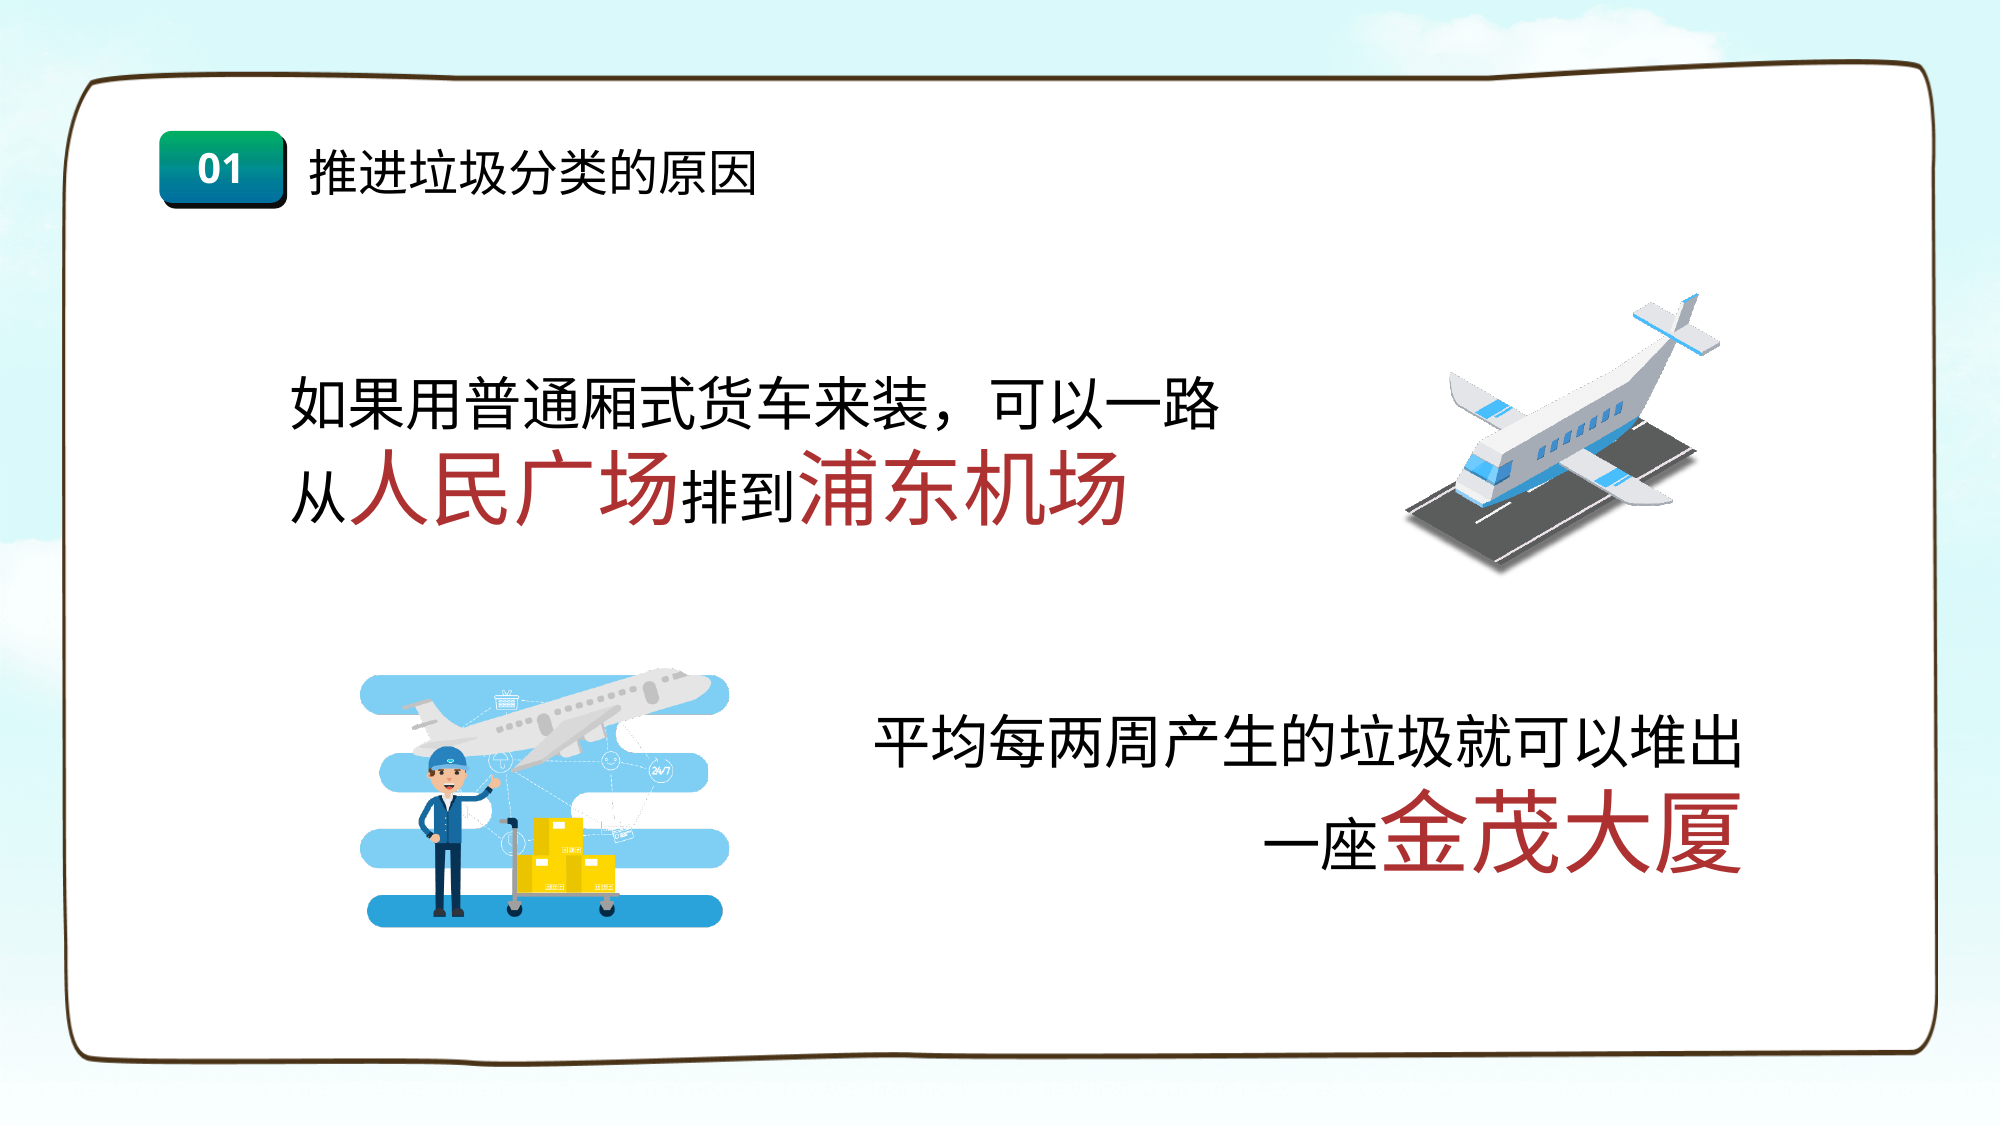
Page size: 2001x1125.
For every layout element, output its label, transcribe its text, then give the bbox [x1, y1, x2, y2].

text_box [164, 137, 288, 209]
text_box 如果用普通厢式货车来装，可以一路从人民广场排到浦东机场 [274, 359, 1259, 545]
text_box 推进垃圾分类的原因 [293, 133, 773, 209]
picture [0, 0, 2001, 1125]
text_box 01 [159, 130, 284, 203]
text_box 平均每两周产生的垃圾就可以堆出一座金茂大厦 [908, 697, 1761, 893]
